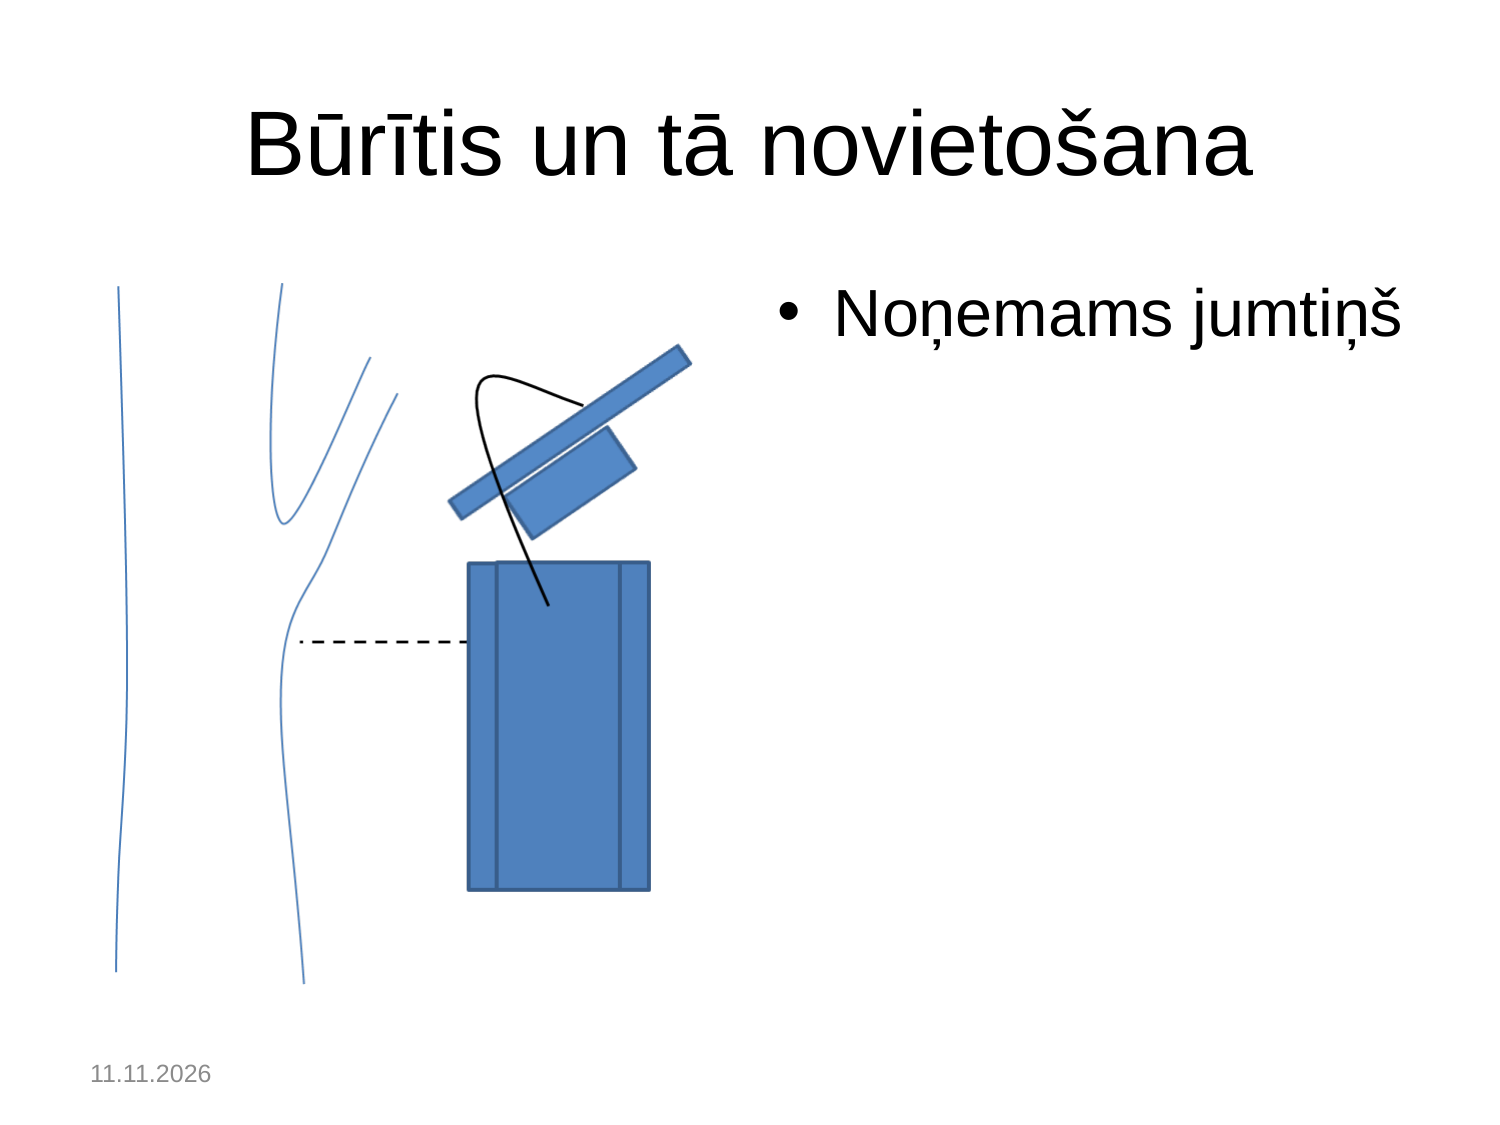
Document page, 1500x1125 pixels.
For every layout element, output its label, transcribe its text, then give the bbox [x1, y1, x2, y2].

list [114, 282, 698, 985]
title Būrītis un tā novietošana [74, 44, 1426, 233]
list Noņemams jumtiņš [762, 262, 1426, 1006]
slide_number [75, 1042, 425, 1103]
